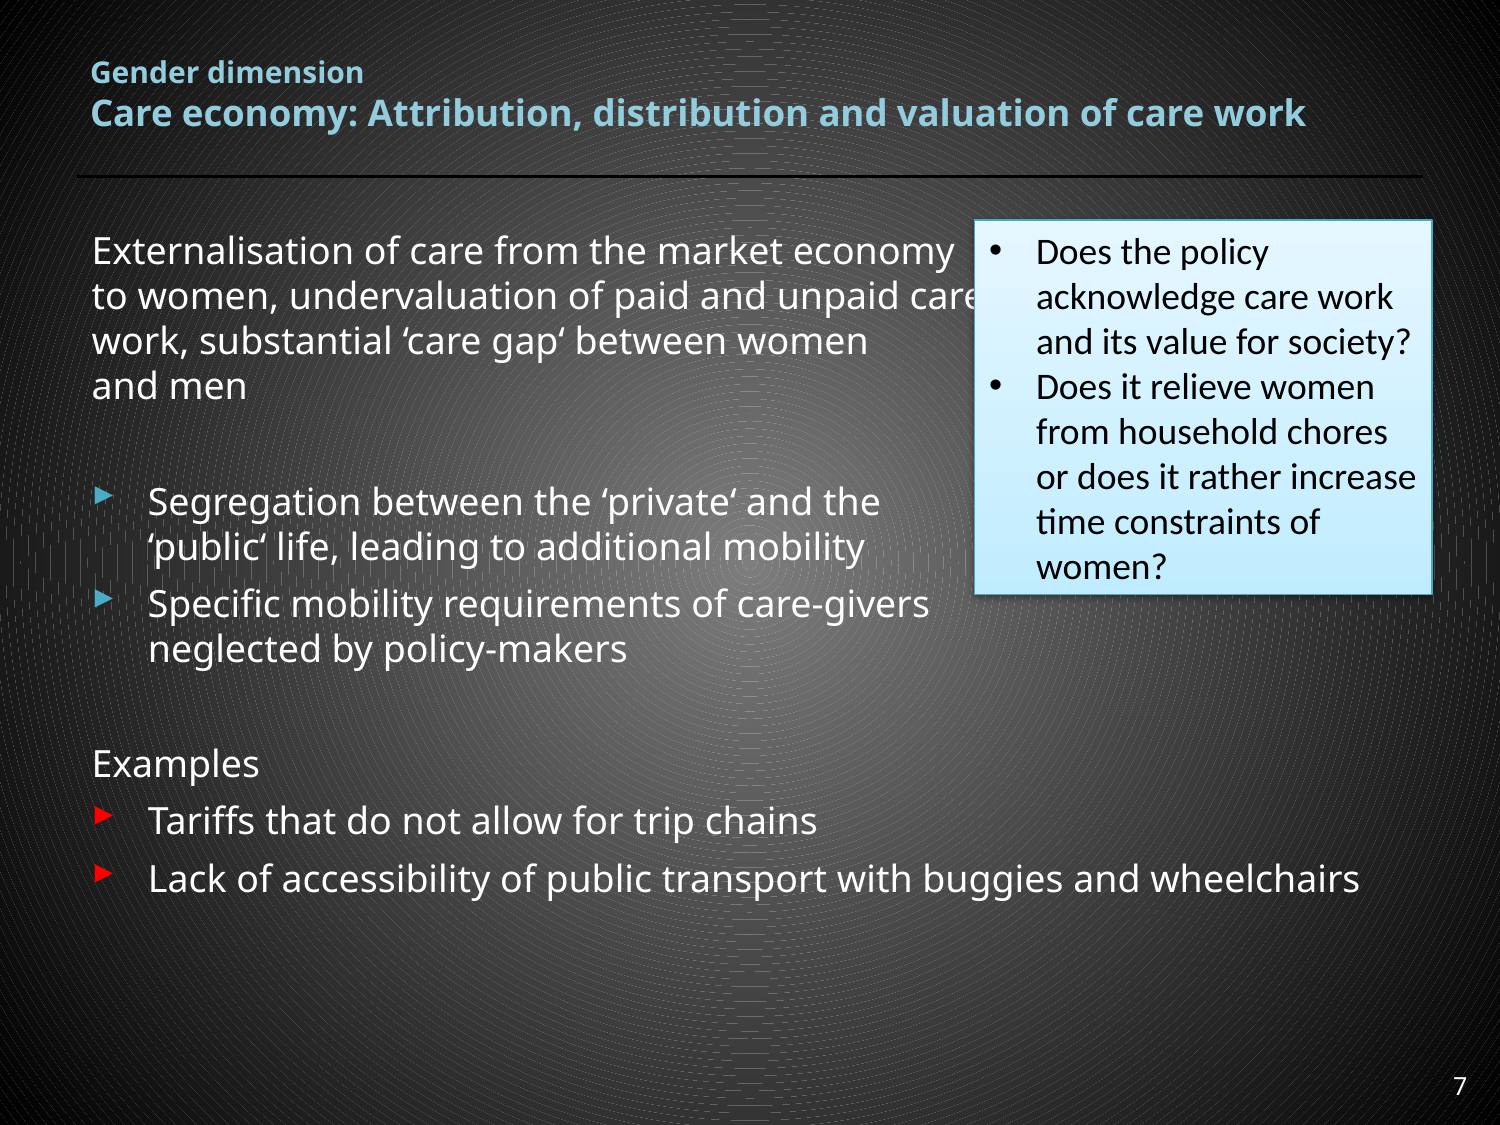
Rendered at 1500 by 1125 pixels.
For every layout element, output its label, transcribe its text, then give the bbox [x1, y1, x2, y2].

title Gender dimension Care economy: Attribution, distribution and valuation of care work [75, 45, 1425, 197]
text_box 7 [1362, 1057, 1483, 1118]
list Externalisation of care from the market economy to women, undervaluation of paid and unpaid care work, substantial ‘care gap‘ between women and men Segregation between the ‘private‘ and the ‘public‘ life, leading to additional mobility Specific mobility requirements of care-givers neglected by policy-makers Examples Tariffs that do not allow for trip chains Lack of accessibility of public transport with buggies and wheelchairs [76, 219, 1424, 1088]
text_box Does the policy acknowledge care work and its value for society? Does it relieve women from household chores or does it rather increase time constraints of women? [974, 219, 1433, 595]
